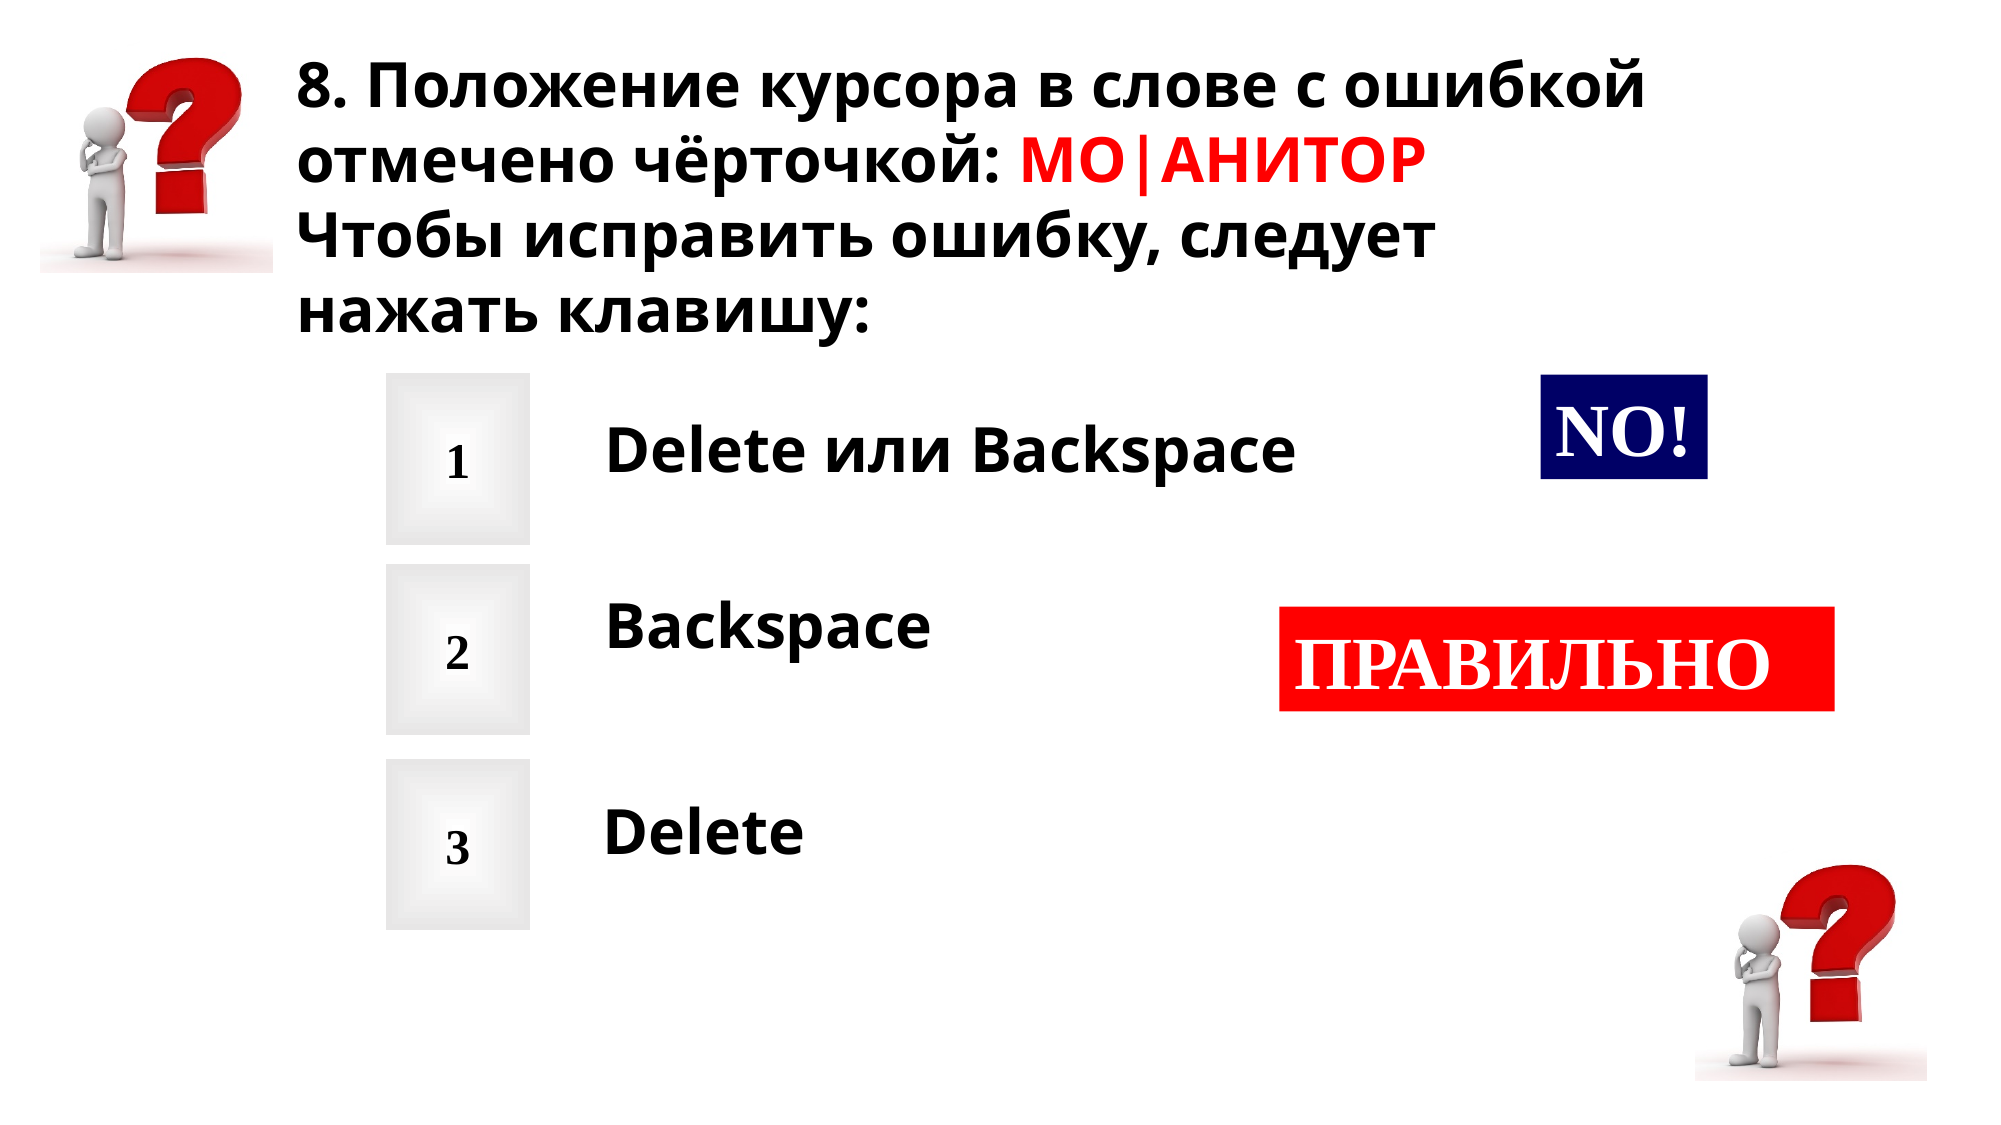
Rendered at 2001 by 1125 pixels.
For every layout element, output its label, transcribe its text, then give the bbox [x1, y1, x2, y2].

text_box 1 [385, 373, 531, 545]
text_box 3 [385, 759, 531, 931]
text_box Delete [587, 784, 822, 875]
text_box Backspace [589, 578, 948, 669]
text_box 8. Положение курсора в слове с ошибкой отмечено чёрточкой: МО|АНИТОР Чтобы исправить ошибку, следует нажать клавишу: [281, 37, 1683, 353]
picture [1695, 848, 1927, 1081]
text_box 2 [385, 563, 531, 735]
picture [40, 41, 273, 273]
text_box Delete или Backspace [589, 402, 1314, 493]
text_box NO! [1540, 374, 1708, 480]
text_box ПРАВИЛЬНО [1279, 606, 1835, 712]
